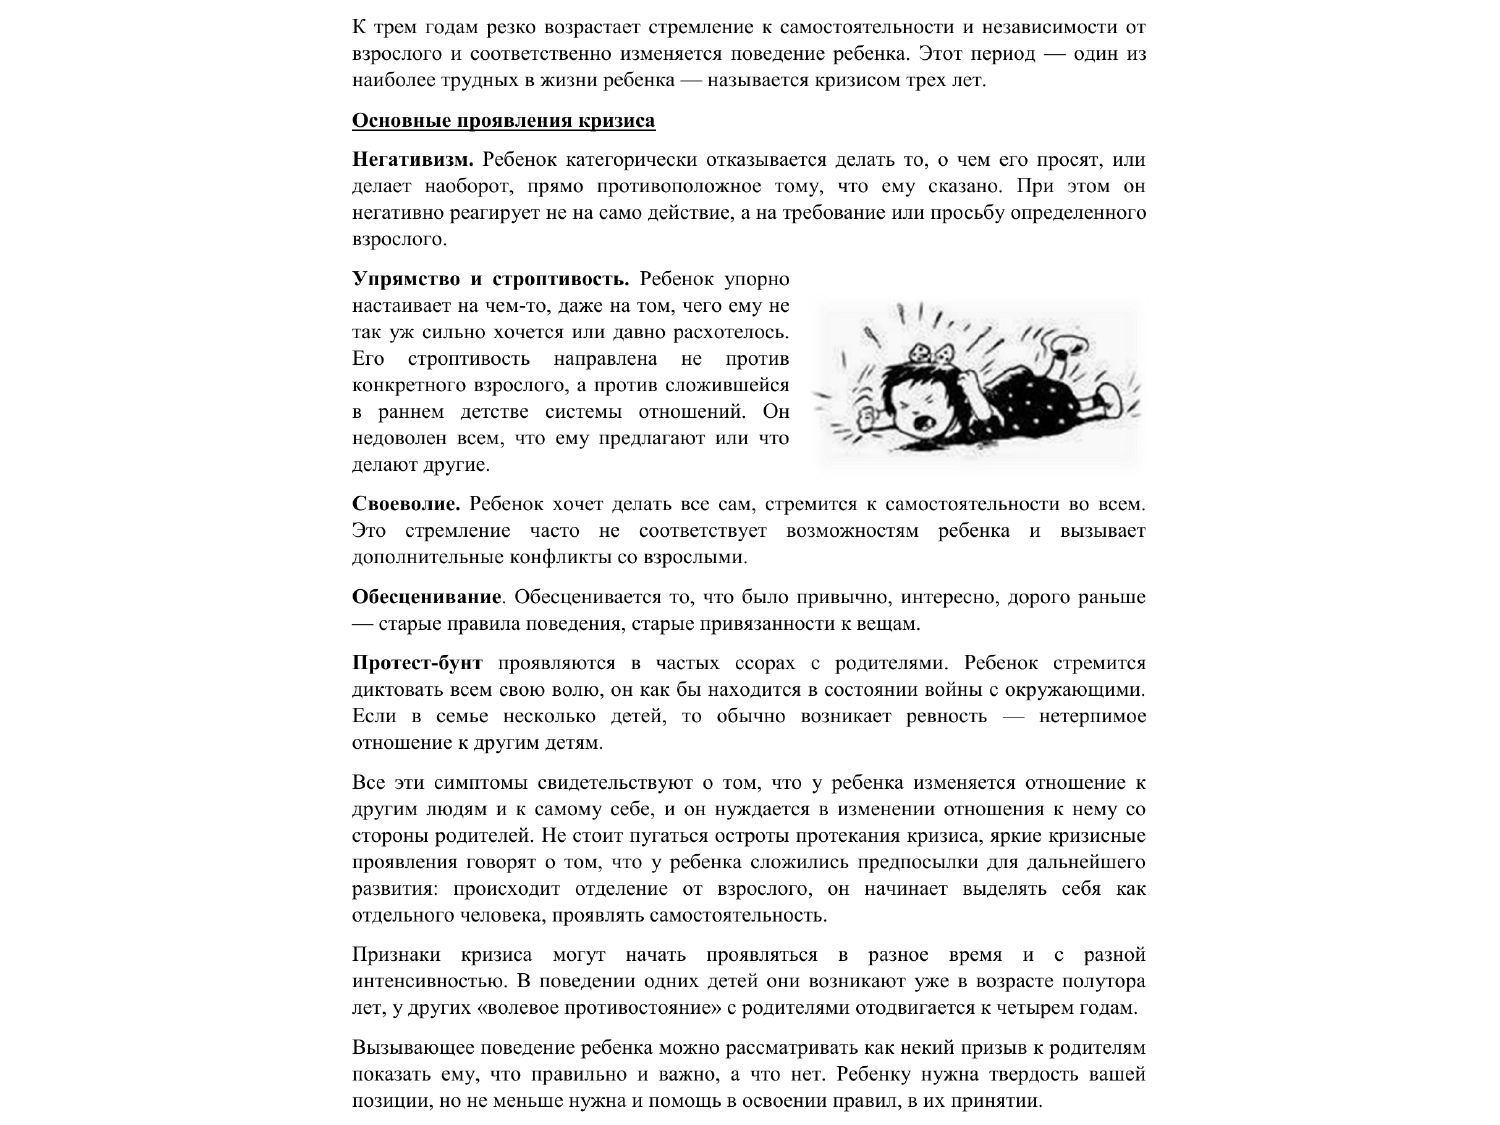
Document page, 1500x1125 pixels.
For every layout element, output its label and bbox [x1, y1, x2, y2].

picture [348, 0, 1152, 1125]
